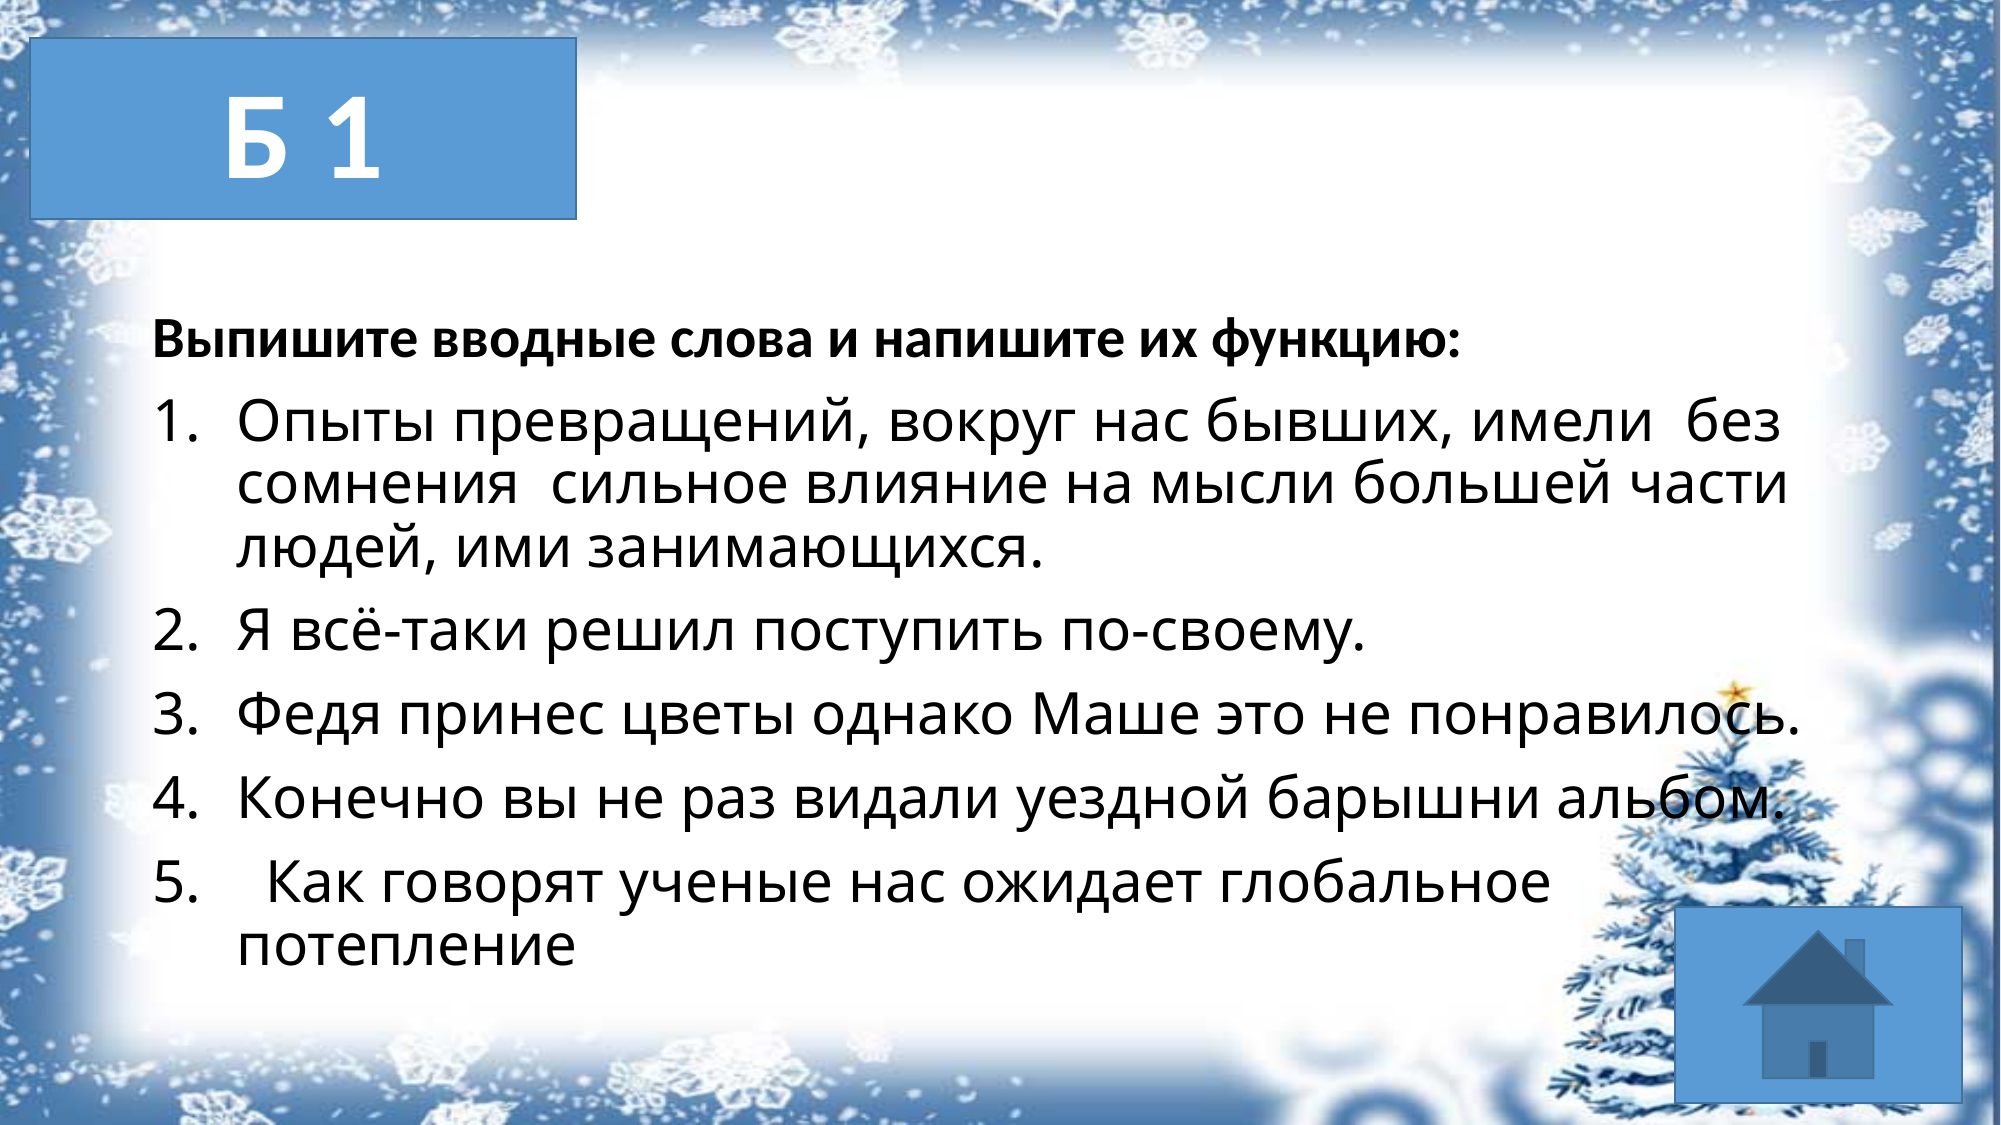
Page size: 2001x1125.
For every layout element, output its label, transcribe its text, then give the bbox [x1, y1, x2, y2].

text_box [1674, 906, 1963, 1104]
picture [0, 0, 2001, 1125]
list Выпишите вводные слова и напишите их функцию: Опыты превращений, вокруг нас бывших, имели без сомнения сильное влияние на мысли большей части людей, ими занимающихся. Я всё-­таки решил поступить по-­своему. Федя принес цветы однако Маше это не понравилось. Конечно вы не раз видали уездной барышни альбом. Как говорят ученые нас ожидает глобальное потепление [137, 299, 1863, 1014]
text_box Б 1 [29, 37, 577, 220]
